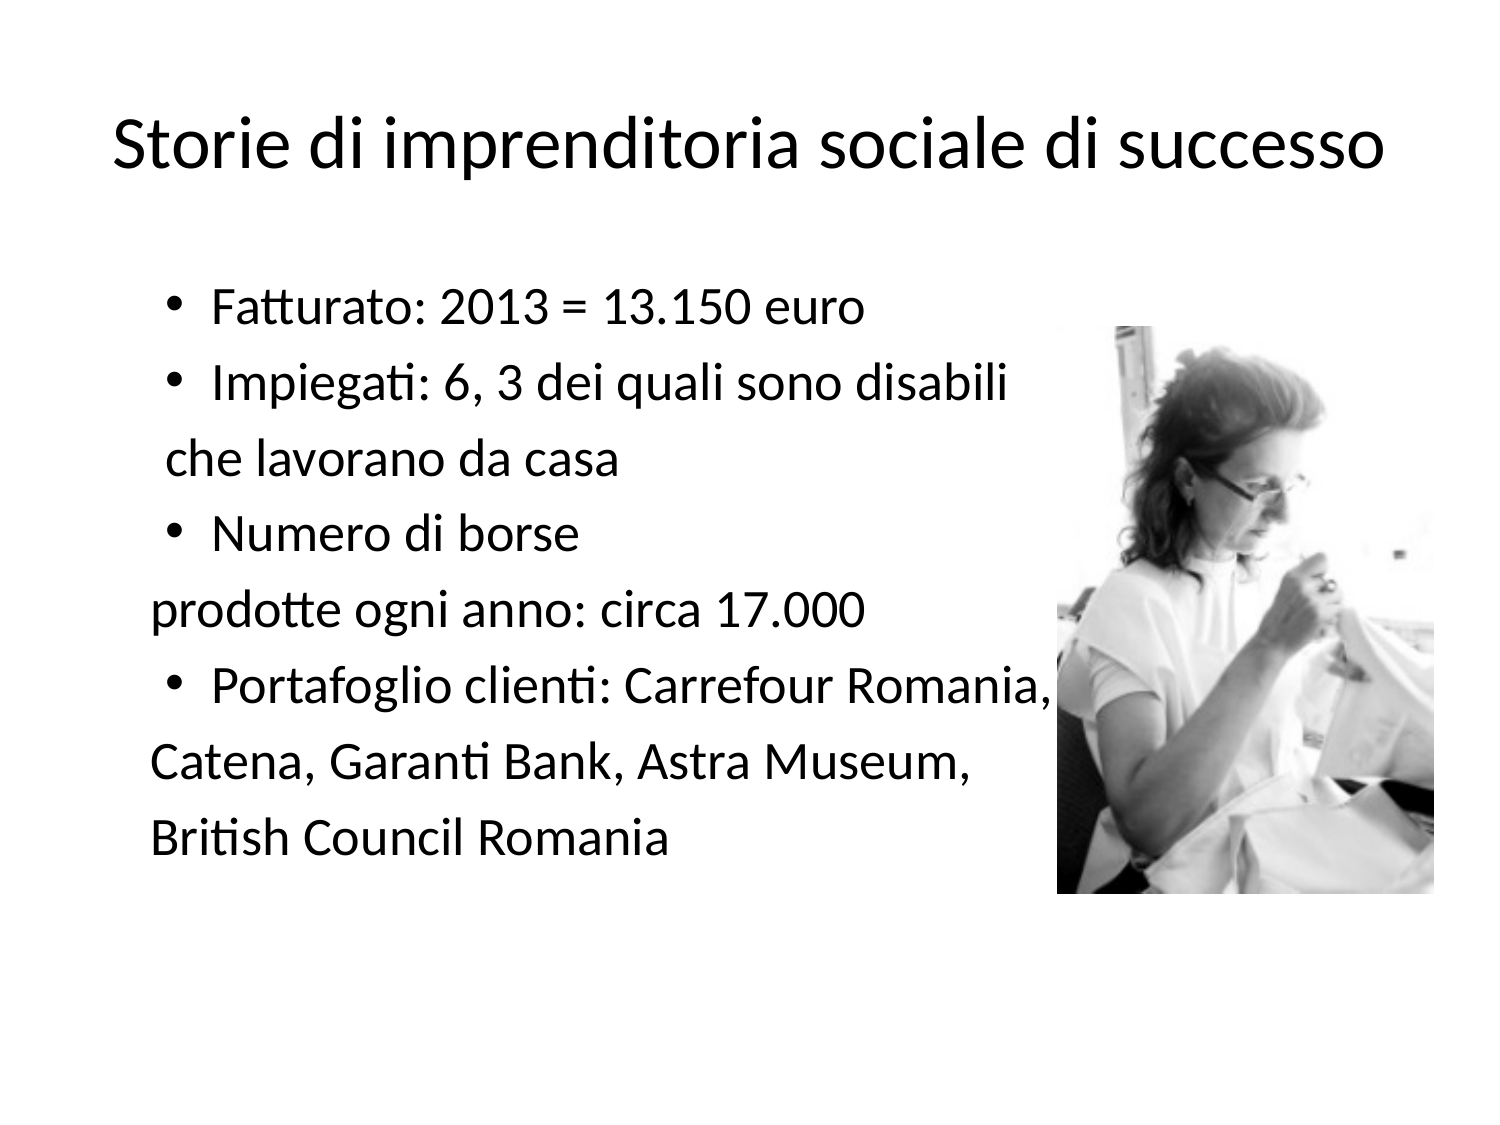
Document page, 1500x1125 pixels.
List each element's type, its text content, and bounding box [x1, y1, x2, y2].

picture [1056, 325, 1434, 894]
title Storie di imprenditoria sociale di successo [75, 45, 1425, 233]
list Fatturato: 2013 = 13.150 euro Impiegati: 6, 3 dei quali sono disabili che lavorano da casa Numero di borse prodotte ogni anno: circa 17.000 Portafoglio clienti: Carrefour Romania, Catena, Garanti Bank, Astra Museum, British Council Romania [75, 262, 1425, 1005]
